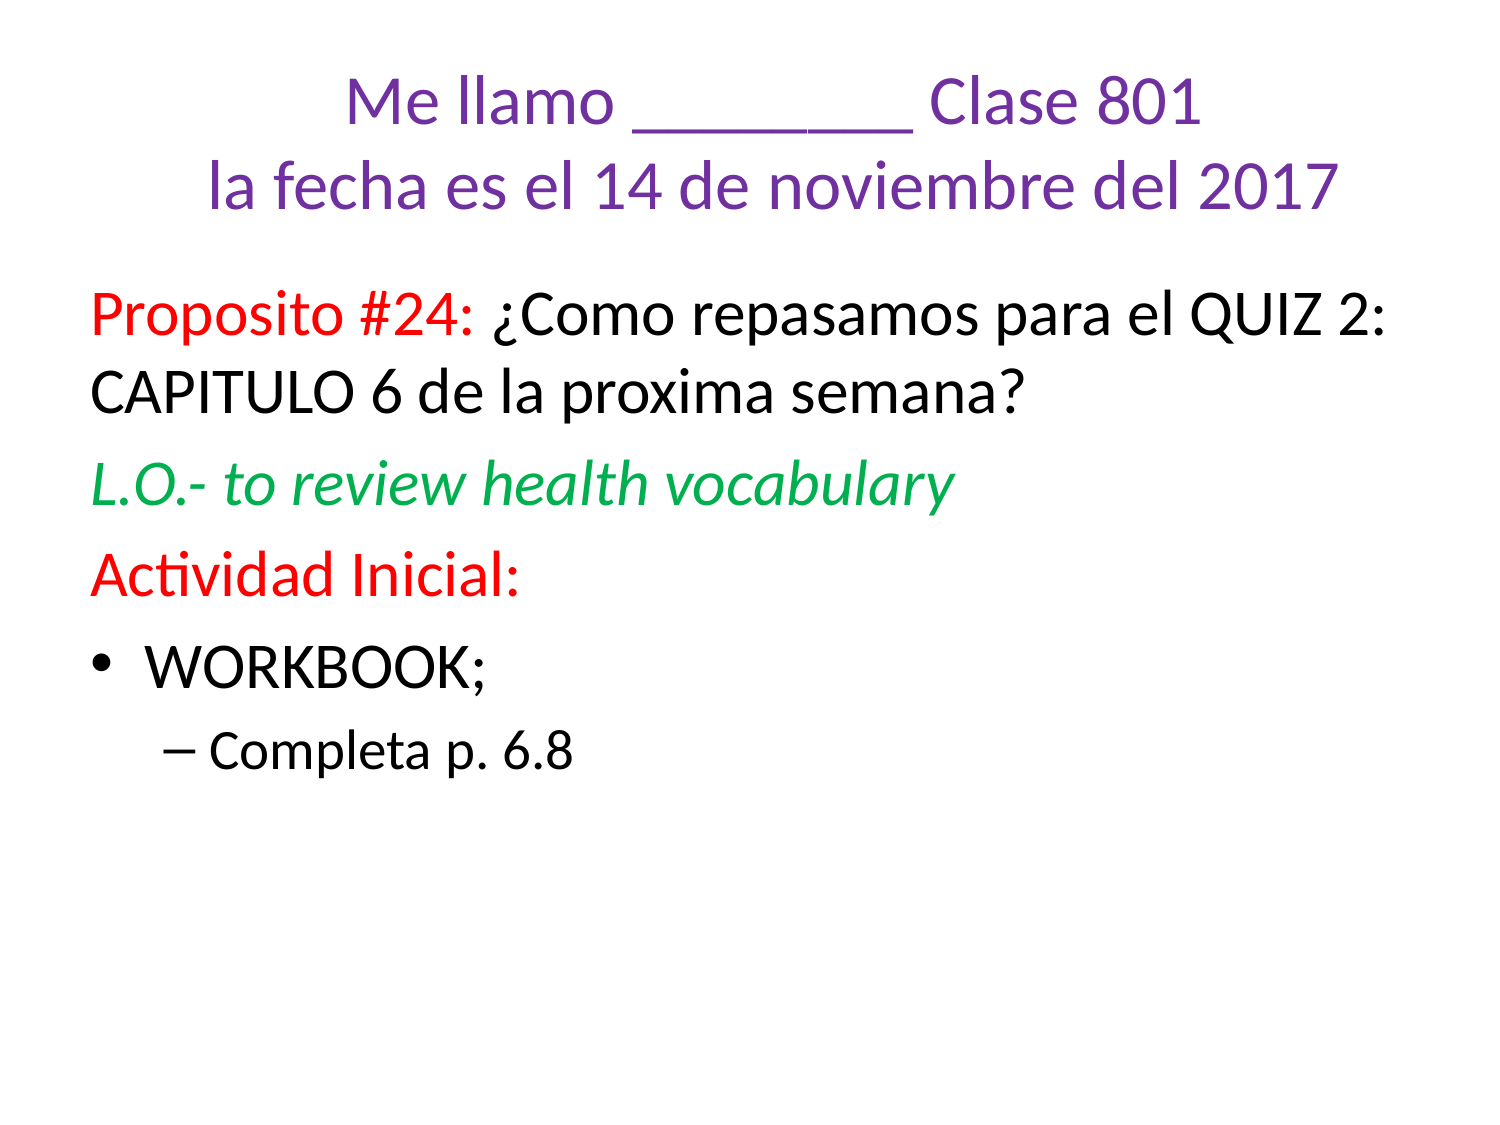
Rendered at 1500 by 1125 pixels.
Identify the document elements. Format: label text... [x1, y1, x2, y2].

title Me llamo ________ Clase 801 la fecha es el 14 de noviembre del 2017 [75, 45, 1475, 233]
list Proposito #24: ¿Como repasamos para el QUIZ 2: CAPITULO 6 de la proxima semana? L.O.- to review health vocabulary Actividad Inicial: WORKBOOK; Completa p. 6.8 [75, 262, 1425, 863]
